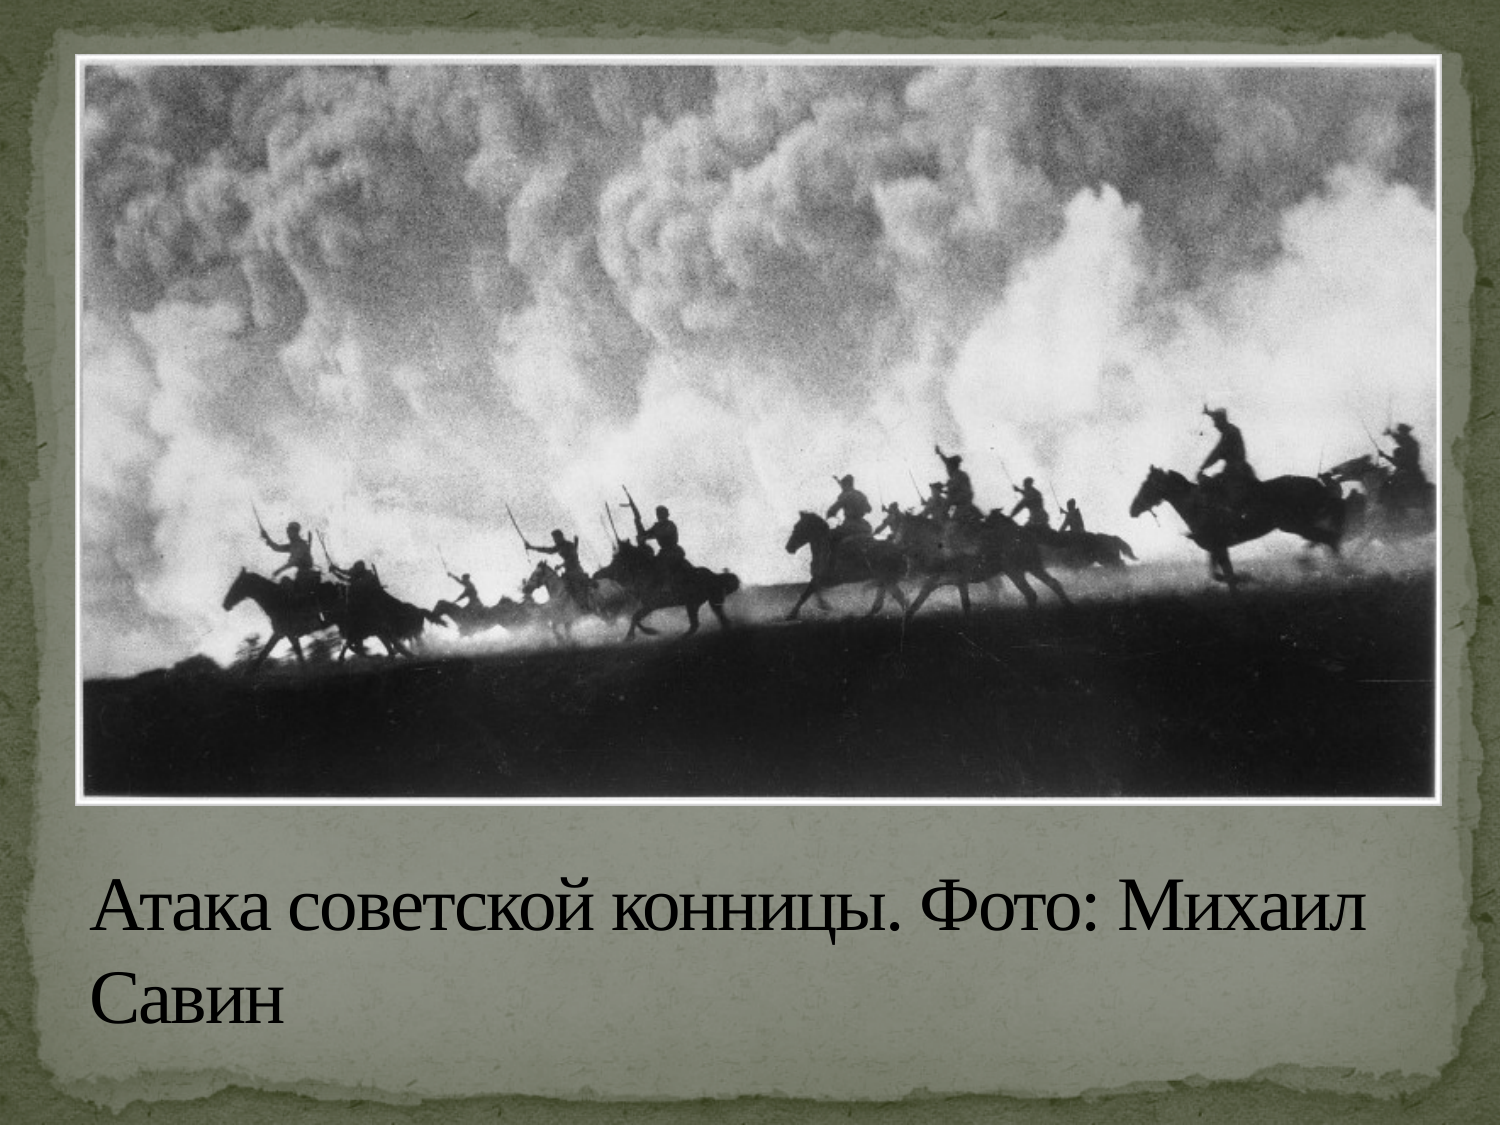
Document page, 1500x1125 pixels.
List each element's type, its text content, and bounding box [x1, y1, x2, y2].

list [77, 57, 1440, 802]
title Атака советской конницы. Фото: Михаил Савин [74, 845, 1425, 1047]
